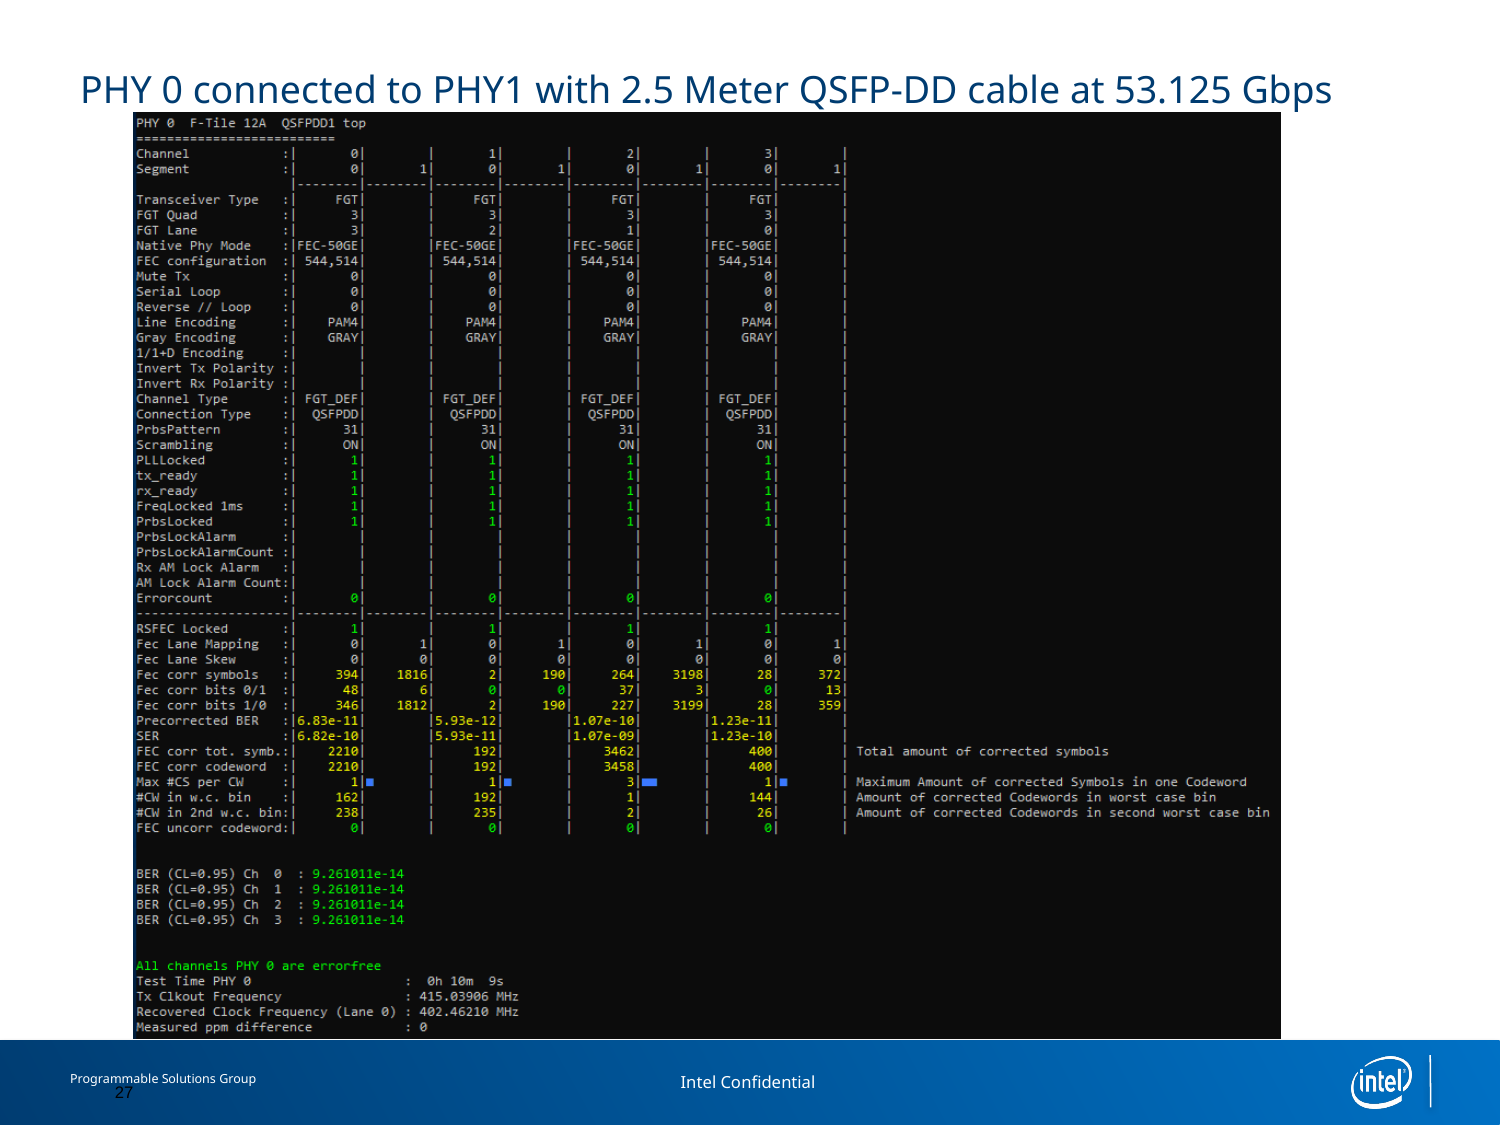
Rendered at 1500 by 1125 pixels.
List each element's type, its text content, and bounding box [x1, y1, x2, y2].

picture [1351, 1056, 1412, 1109]
slide_number 27 [19, 1069, 134, 1116]
picture [133, 112, 1281, 1039]
title PHY 0 connected to PHY1 with 2.5 Meter QSFP-DD cable at 53.125 Gbps [80, 65, 1388, 194]
